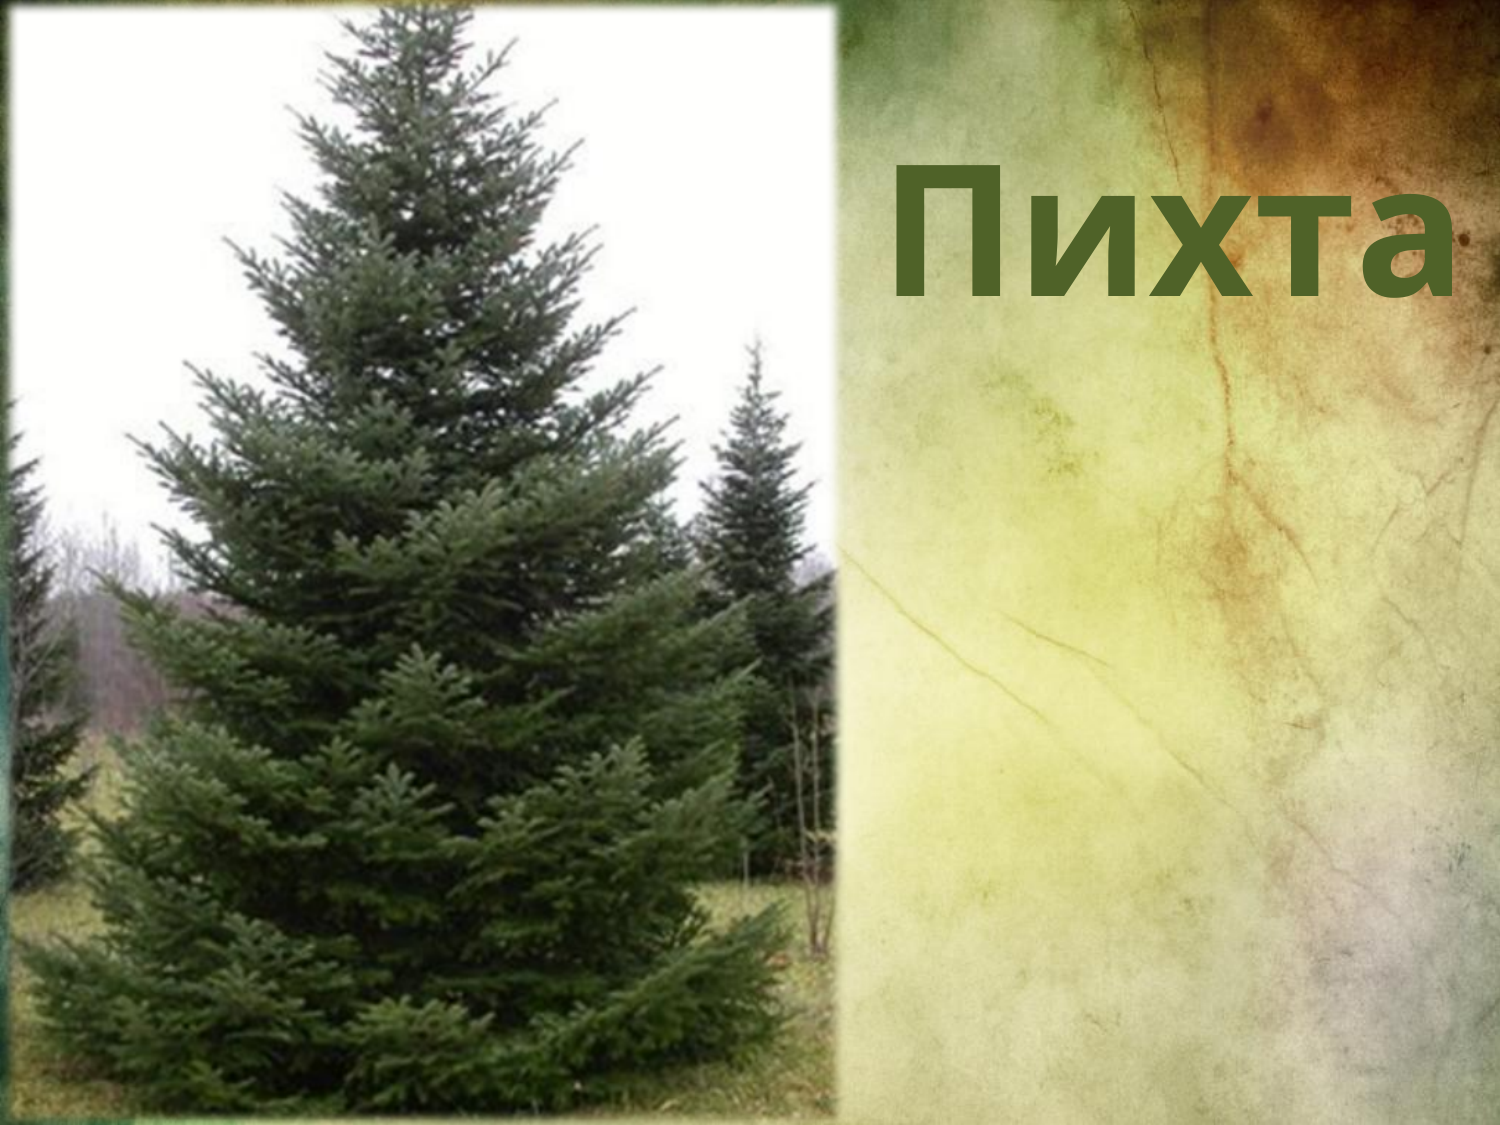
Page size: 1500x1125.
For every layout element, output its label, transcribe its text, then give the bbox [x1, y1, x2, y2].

picture [0, 0, 1500, 1125]
text_box Пихта [849, 288, 1500, 341]
